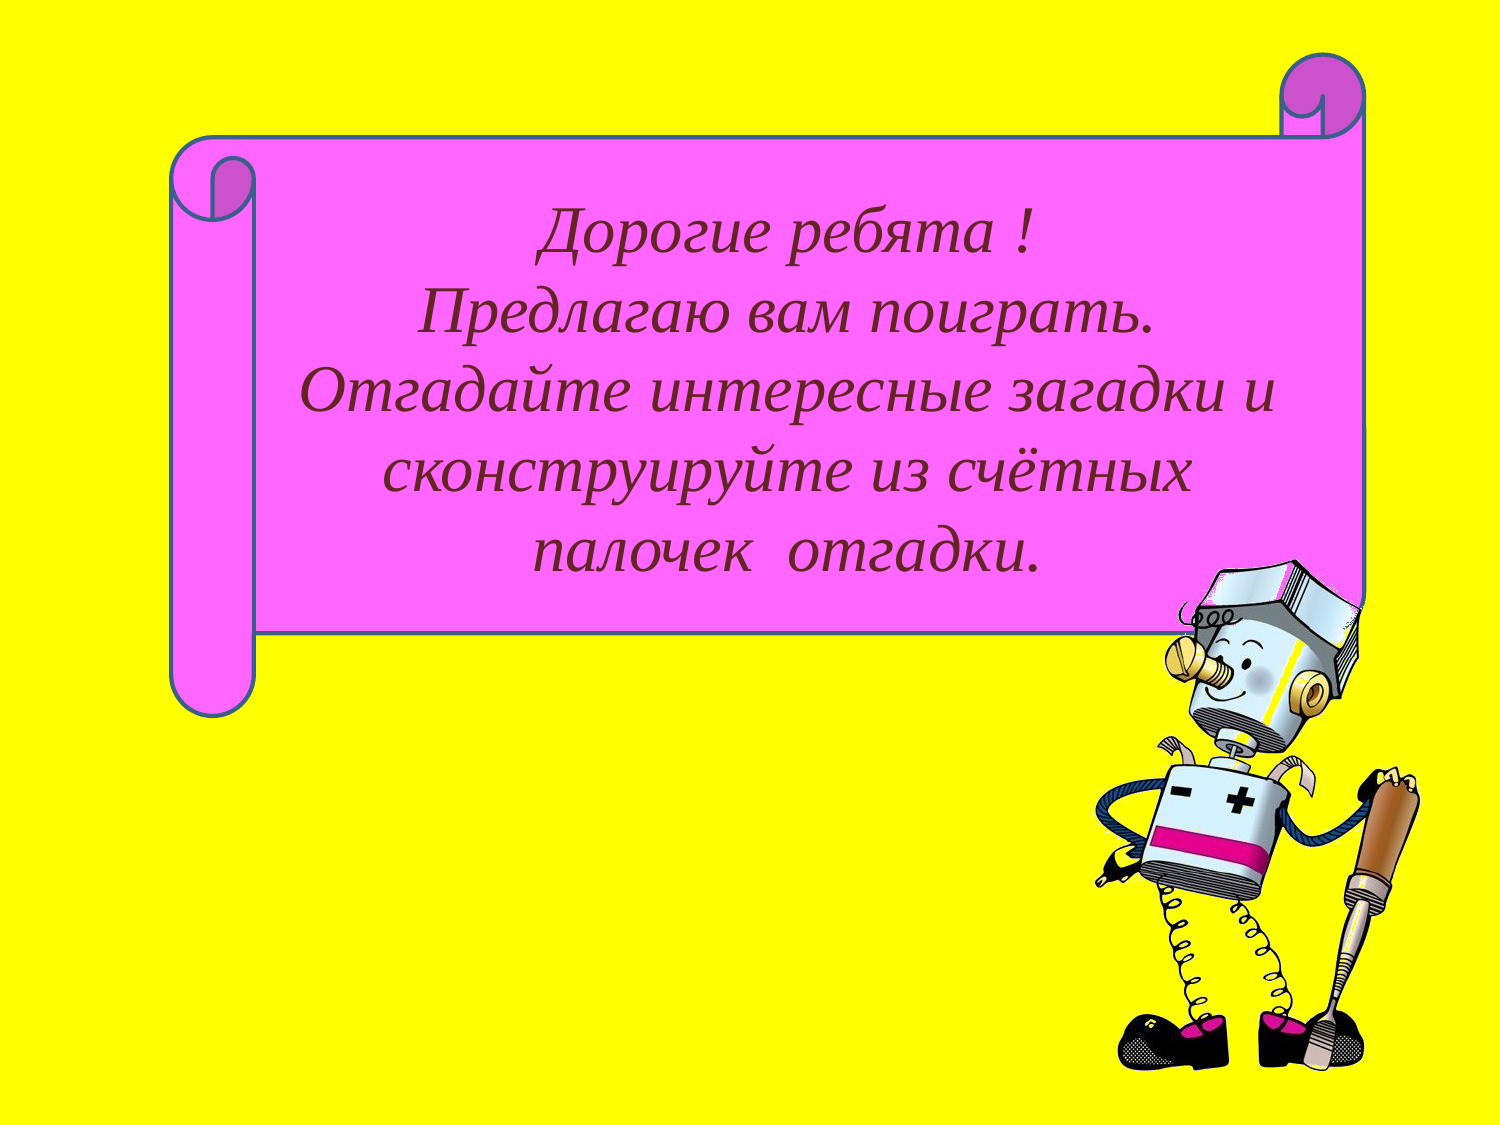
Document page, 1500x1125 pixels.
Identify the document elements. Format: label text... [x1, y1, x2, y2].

text_box Дорогие ребята ! Предлагаю вам поиграть. Отгадайте интересные загадки и сконструируйте из счётных палочек отгадки. [169, 52, 1367, 719]
picture [1056, 550, 1436, 1088]
